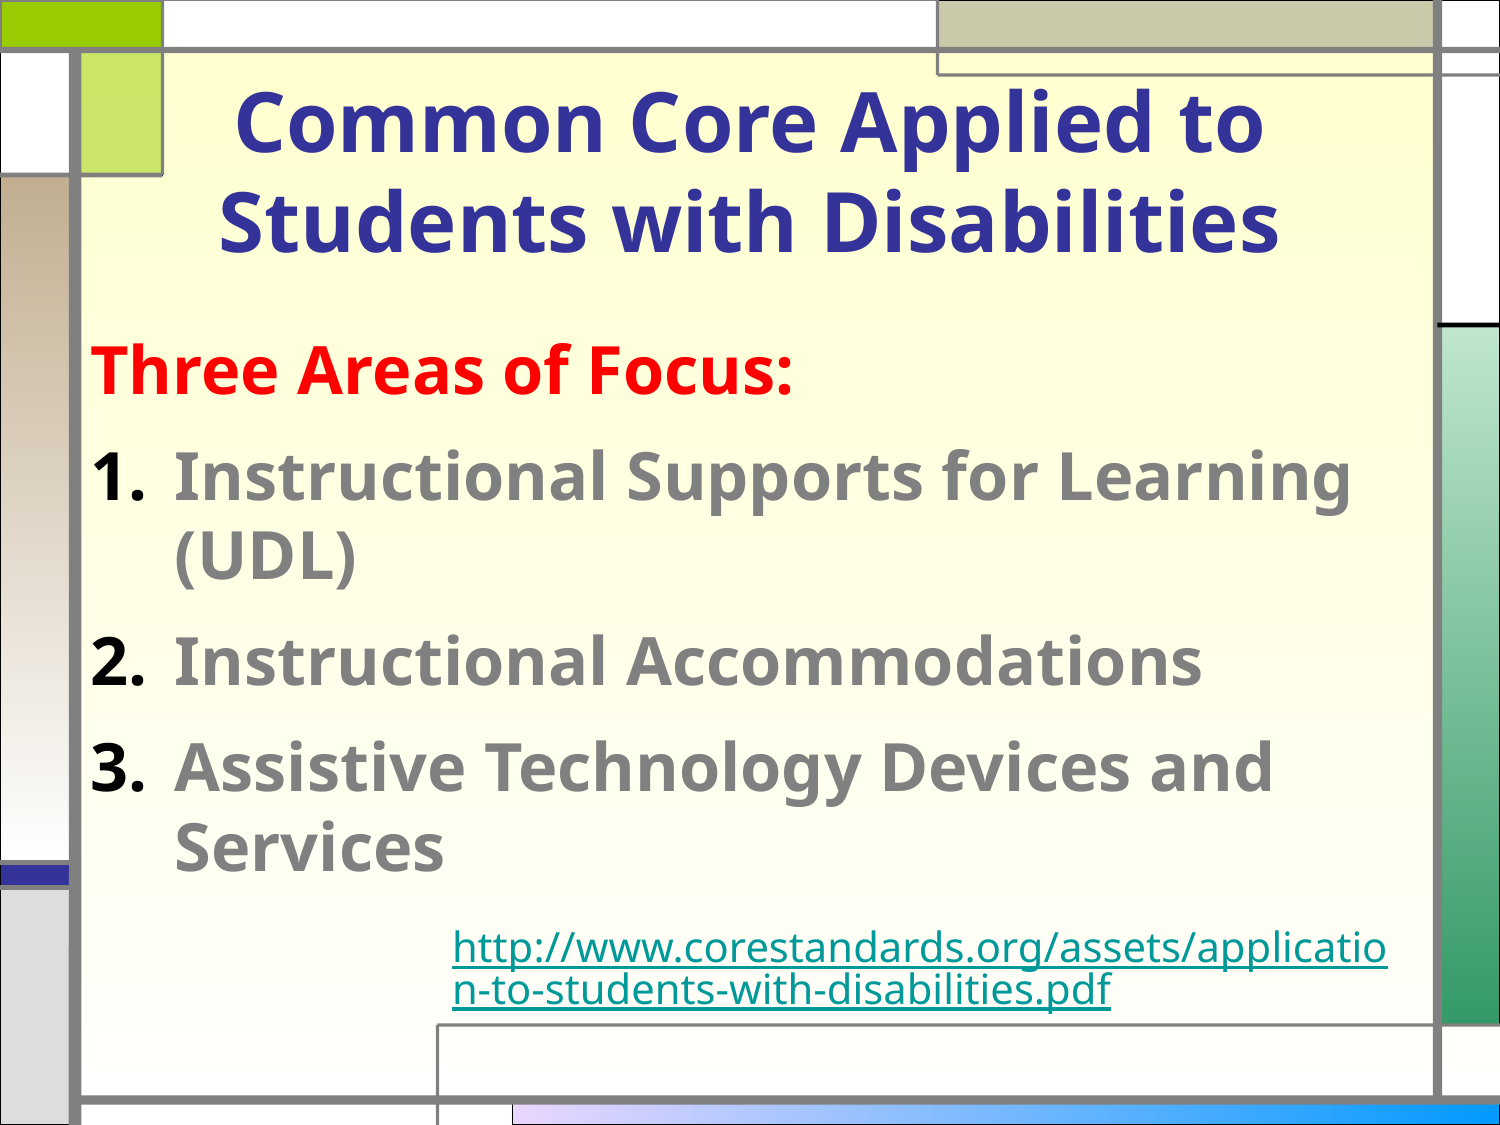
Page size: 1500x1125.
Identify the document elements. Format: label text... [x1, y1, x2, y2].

text_box http://www.corestandards.org/assets/application-to-students-with-disabilities.pdf [437, 913, 1425, 1081]
title Common Core Applied to Students with Disabilities [112, 74, 1388, 263]
list Three Areas of Focus: Instructional Supports for Learning (UDL) Instructional Accommodations Assistive Technology Devices and Services [74, 319, 1451, 1063]
